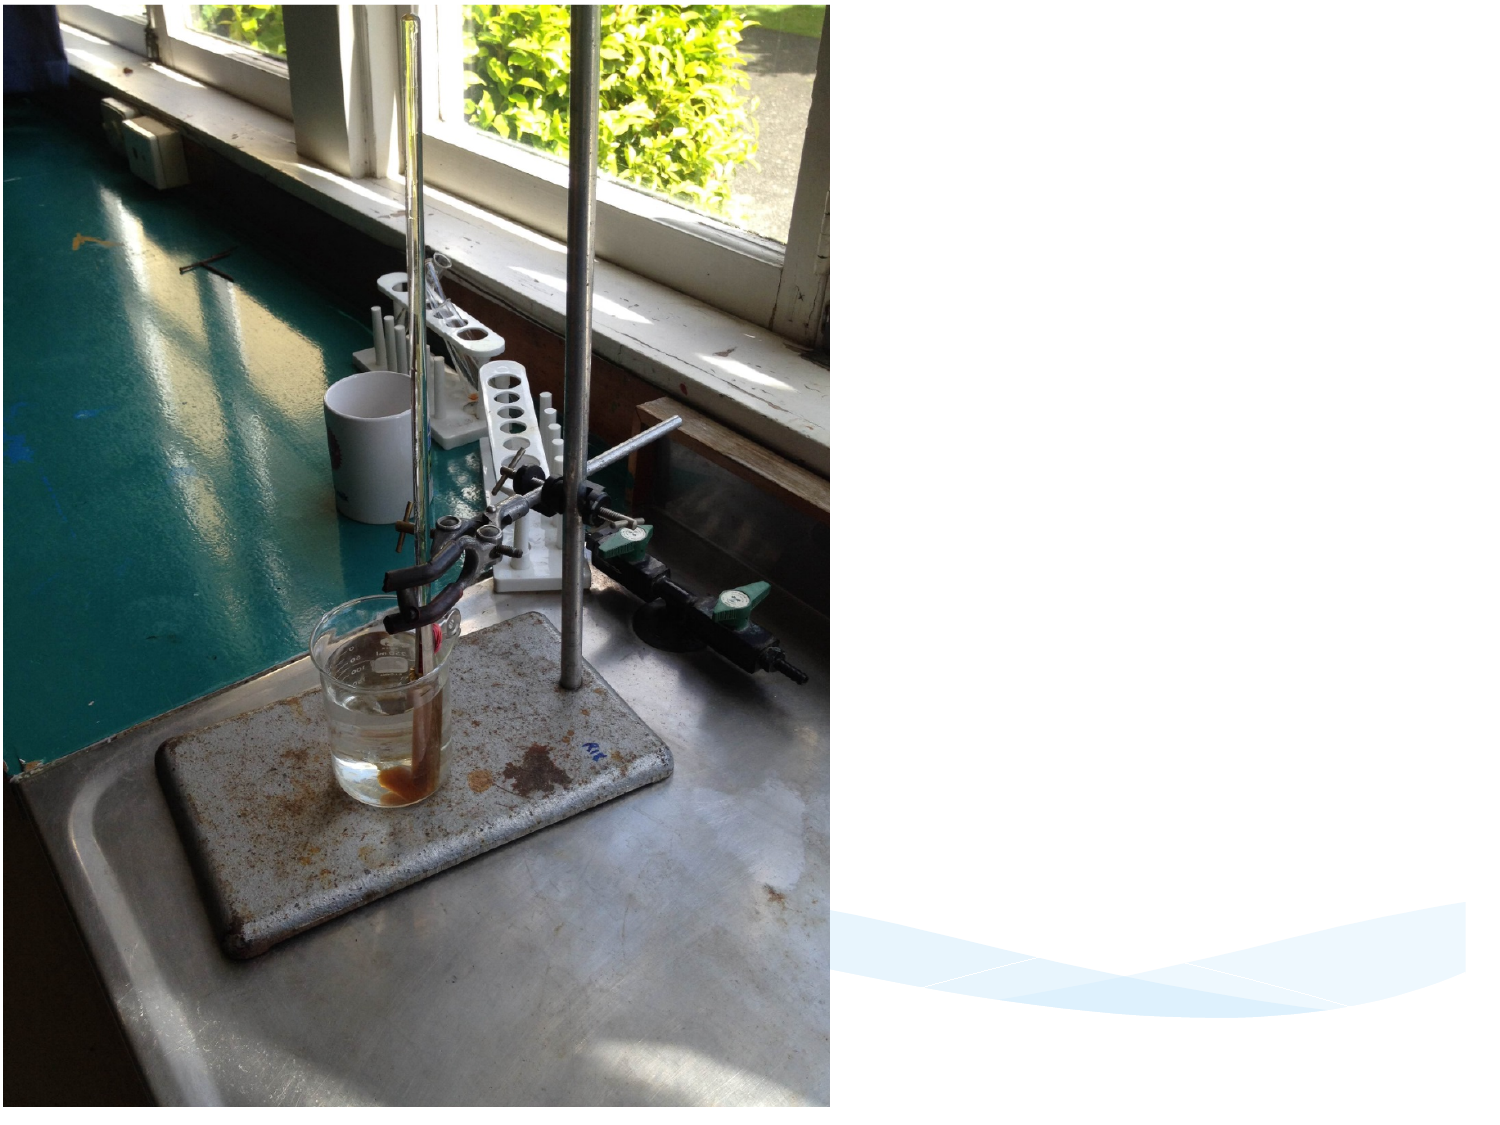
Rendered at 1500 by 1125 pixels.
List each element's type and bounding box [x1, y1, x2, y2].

picture [0, 6, 968, 1106]
